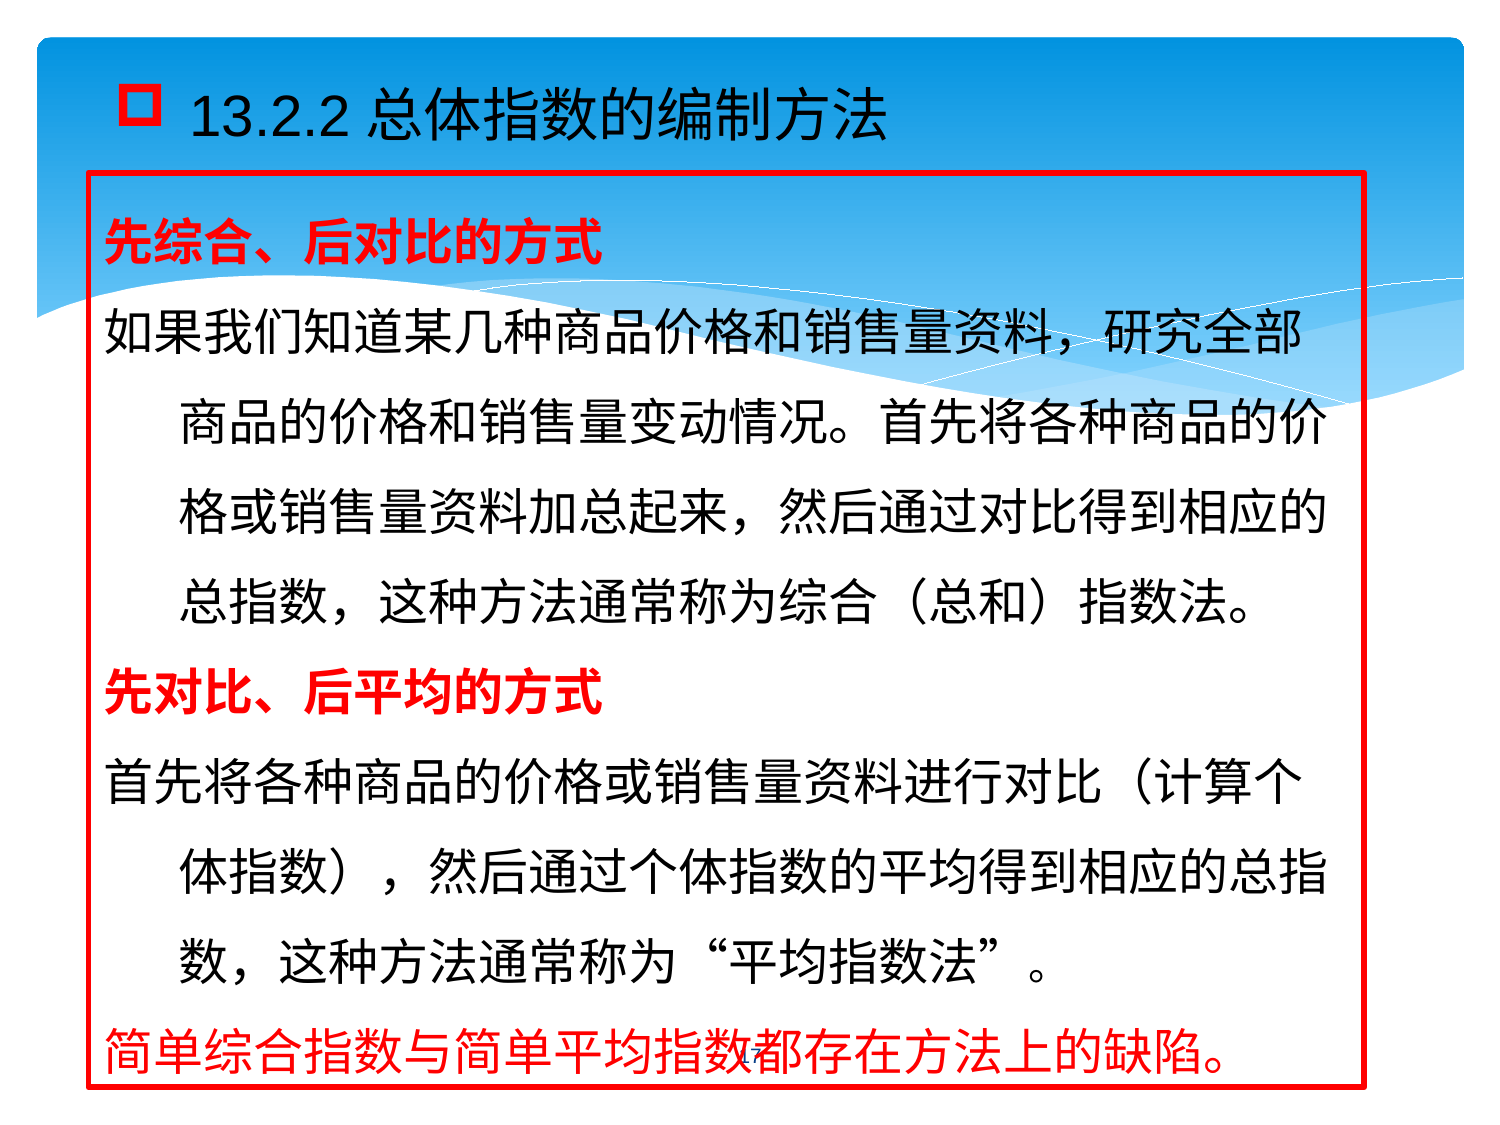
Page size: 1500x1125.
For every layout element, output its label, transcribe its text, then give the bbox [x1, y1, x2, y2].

text_box 13.2.2总体指数的编制方法 [64, 52, 939, 173]
text_box 先综合、后对比的方式 如果我们知道某几种商品价格和销售量资料，研究全部商品的价格和销售量变动情况。首先将各种商品的价格或销售量资料加总起来，然后通过对比得到相应的总指数，这种方法通常称为综合（总和）指数法。 先对比、后平均的方式 首先将各种商品的价格或销售量资料进行对比（计算个体指数），然后通过个体指数的平均得到相应的总指数，这种方法通常称为“平均指数法”。 简单综合指数与简单平均指数都存在方法上的缺陷。 [88, 172, 1365, 1088]
